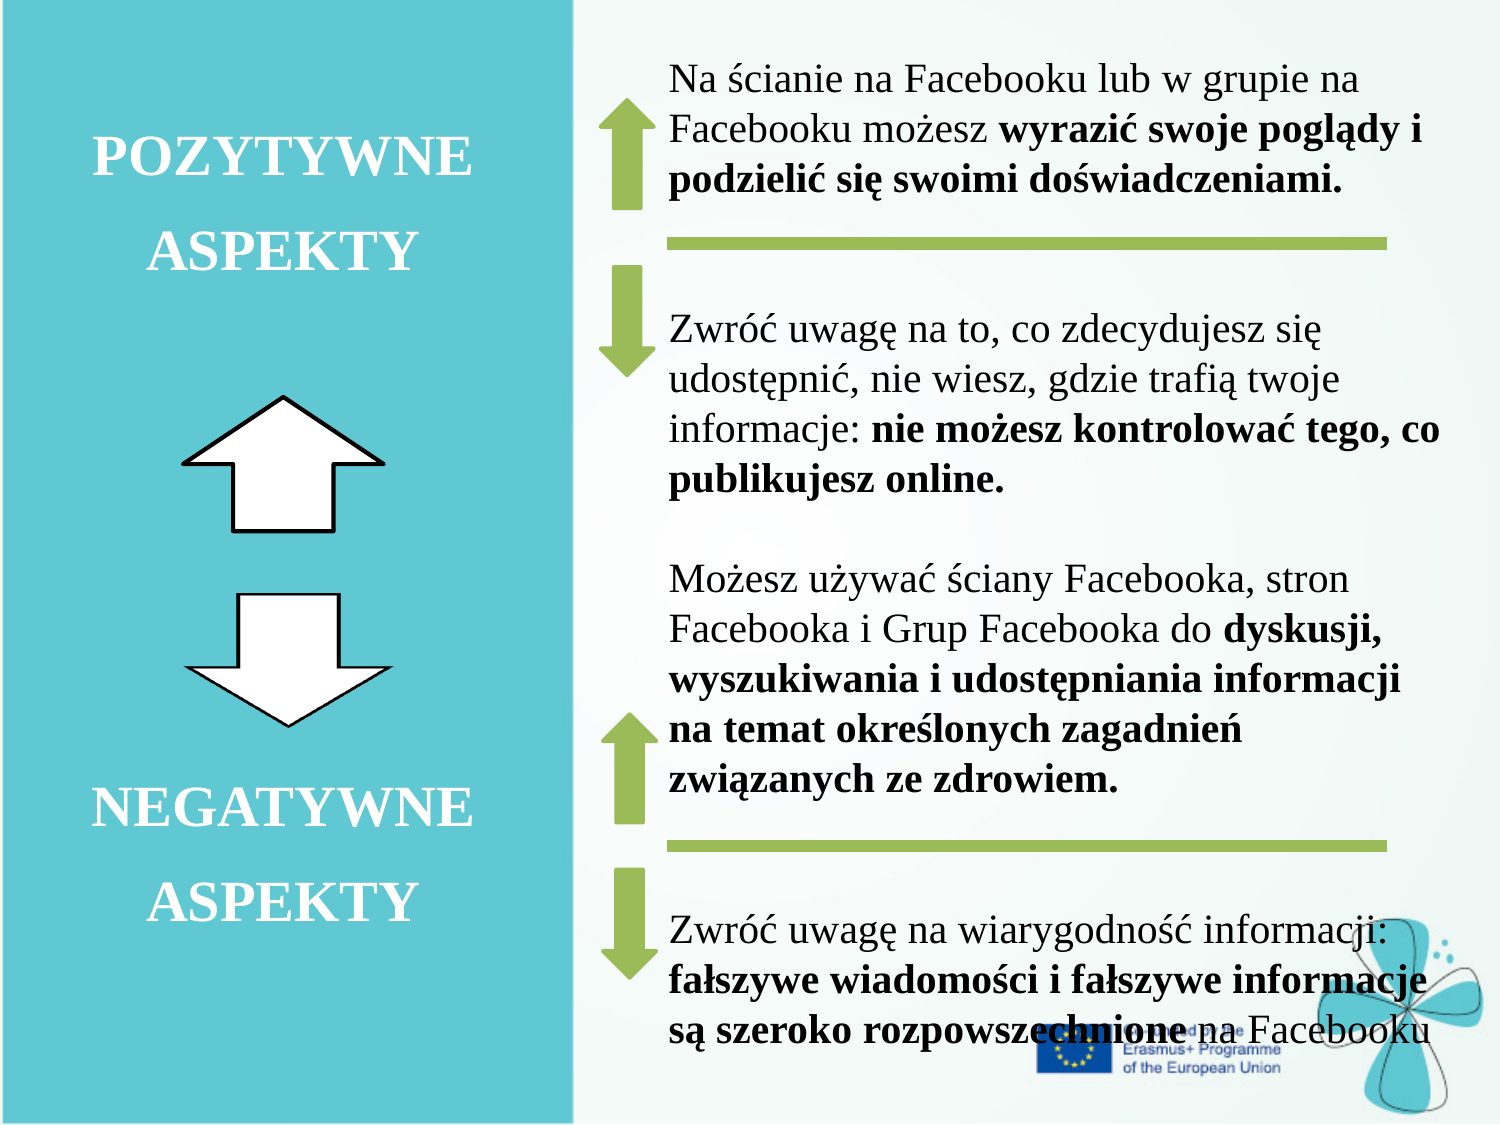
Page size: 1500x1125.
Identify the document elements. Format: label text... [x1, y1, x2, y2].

text_box Na ścianie na Facebooku lub w grupie na Facebooku możesz wyrazić swoje poglądy i podzielić się swoimi doświadczeniami. Zwróć uwagę na to, co zdecydujesz się udostępnić, nie wiesz, gdzie trafią twoje informacje: nie możesz kontrolować tego, co publikujesz online. Możesz używać ściany Facebooka, stron Facebooka i Grup Facebooka do dyskusji, wyszukiwania i udostępniania informacji na temat określonych zagadnień związanych ze zdrowiem. Zwróć uwagę na wiarygodność informacji: fałszywe wiadomości i fałszywe informacje są szeroko rozpowszechnione na Facebooku [653, 43, 1459, 1059]
text_box [601, 867, 658, 980]
table_header Pozytywne aspekty [52, 114, 515, 283]
table_header Negatywne aspekty [52, 765, 515, 947]
text_box [598, 265, 656, 378]
text_box [601, 712, 658, 825]
picture [0, 0, 1500, 1125]
text_box [180, 395, 386, 534]
text_box [598, 98, 656, 211]
